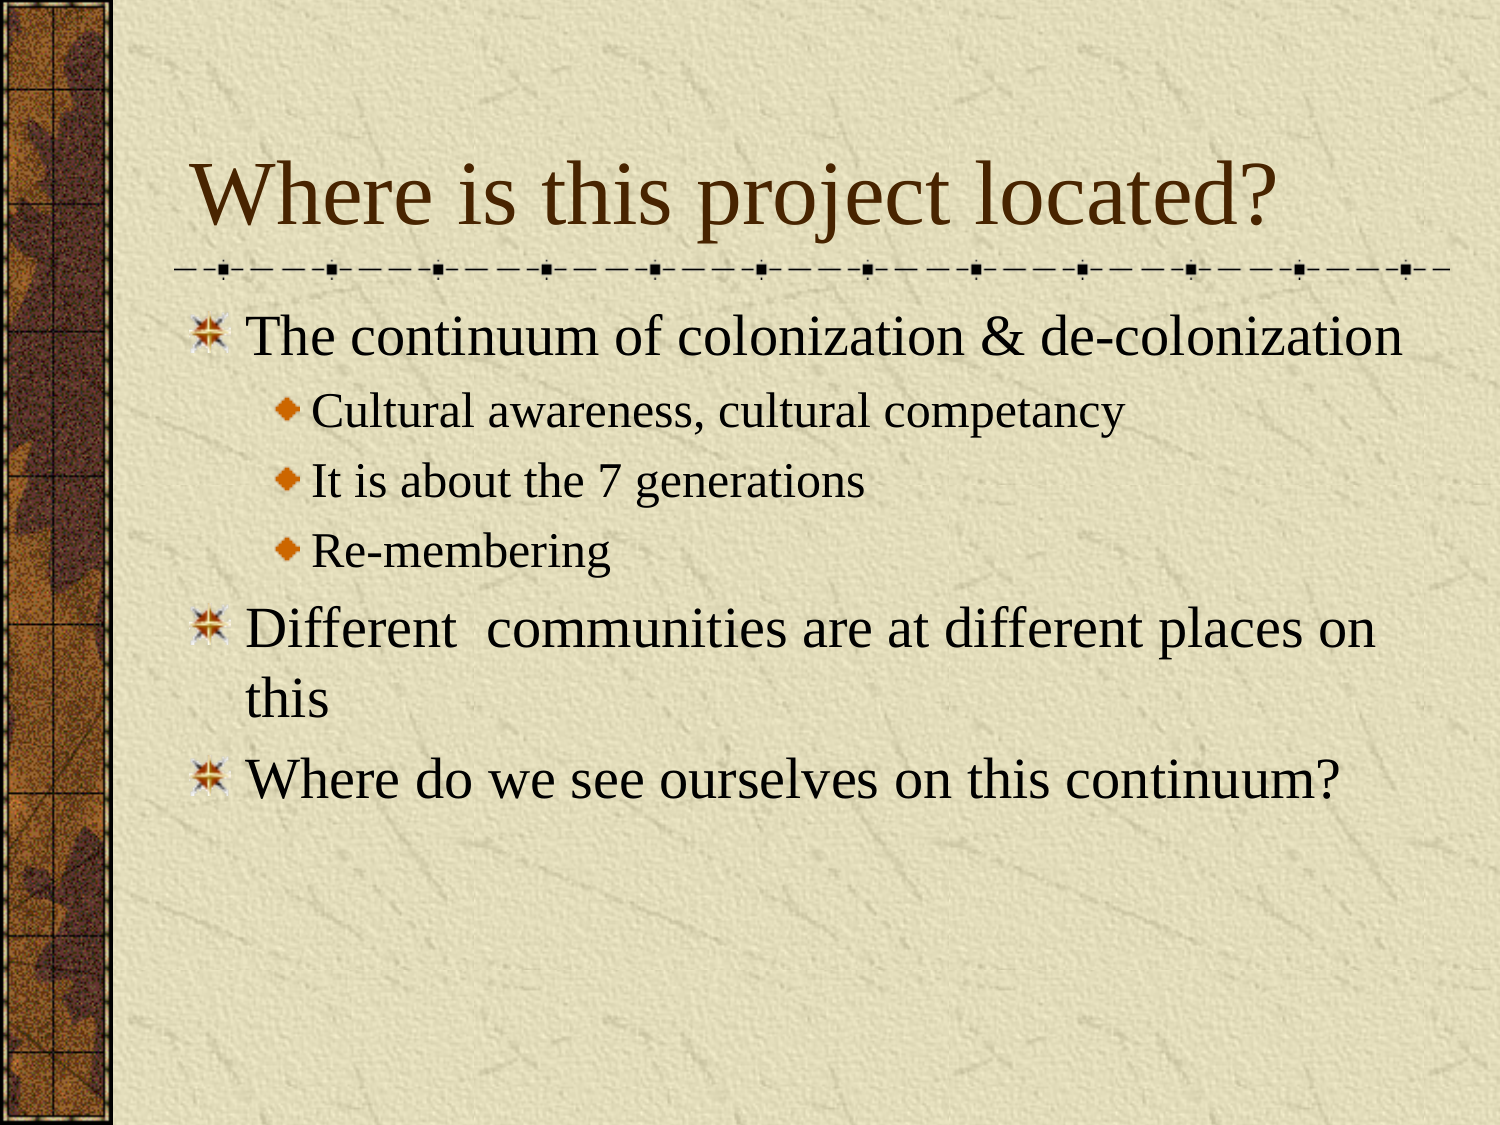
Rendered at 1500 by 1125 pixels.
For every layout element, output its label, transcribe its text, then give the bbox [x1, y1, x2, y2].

title Where is this project located? [174, 62, 1451, 251]
list The continuum of colonization & de-colonization Cultural awareness, cultural competancy It is about the 7 generations Re-membering Different communities are at different places on this Where do we see ourselves on this continuum? [173, 289, 1449, 965]
picture [0, 0, 1500, 1125]
